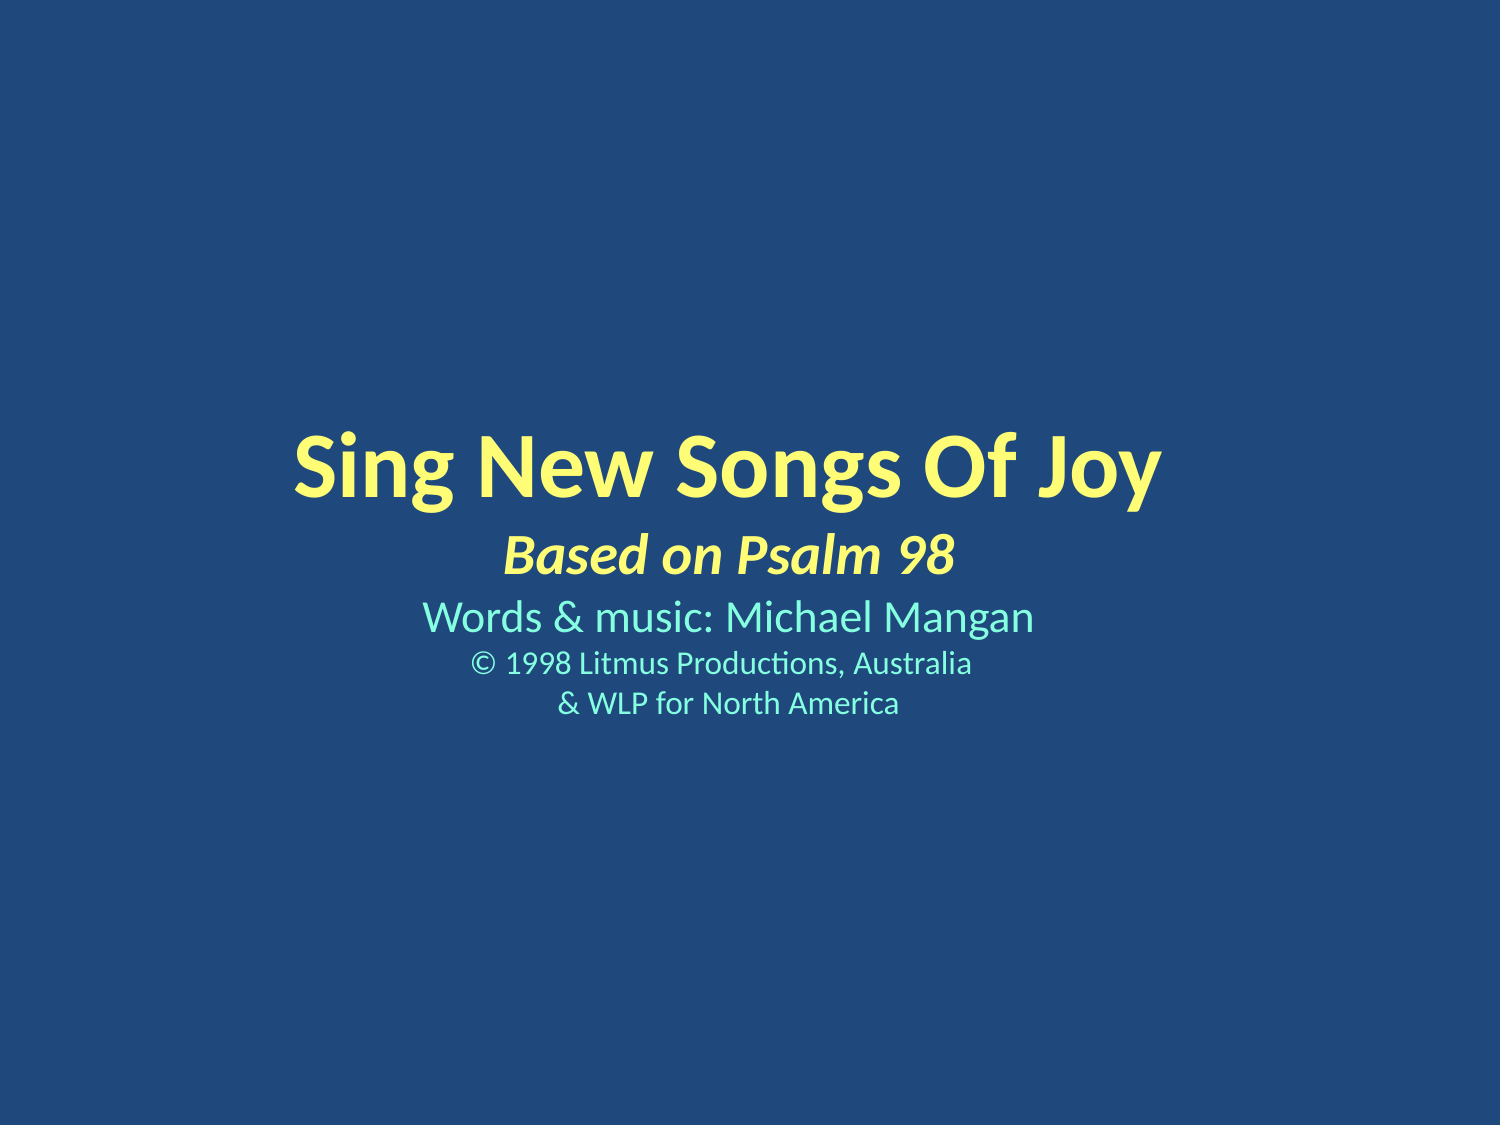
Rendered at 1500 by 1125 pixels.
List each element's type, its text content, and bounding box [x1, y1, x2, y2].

text_box Sing New Songs Of Joy Based on Psalm 98 Words & music: Michael Mangan © 1998 Litmus Productions, Australia & WLP for North America [41, 403, 1417, 722]
